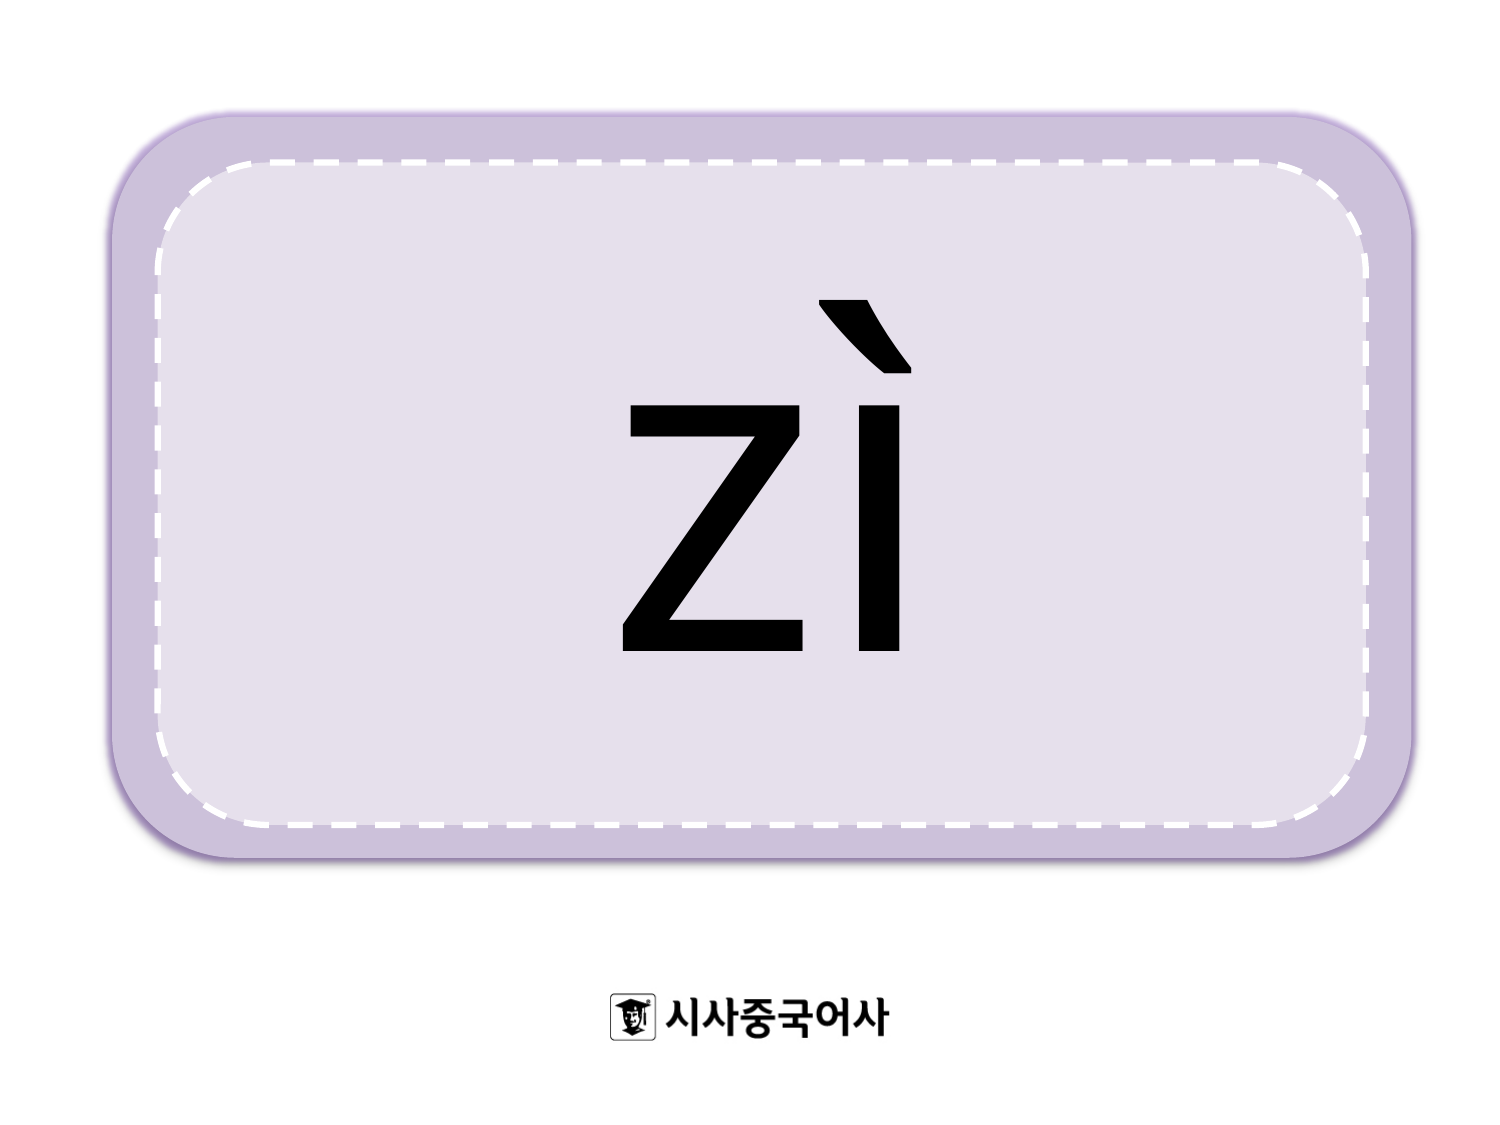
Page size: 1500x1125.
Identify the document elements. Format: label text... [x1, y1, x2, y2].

picture [602, 987, 898, 1047]
text_box zì [167, 137, 1376, 800]
